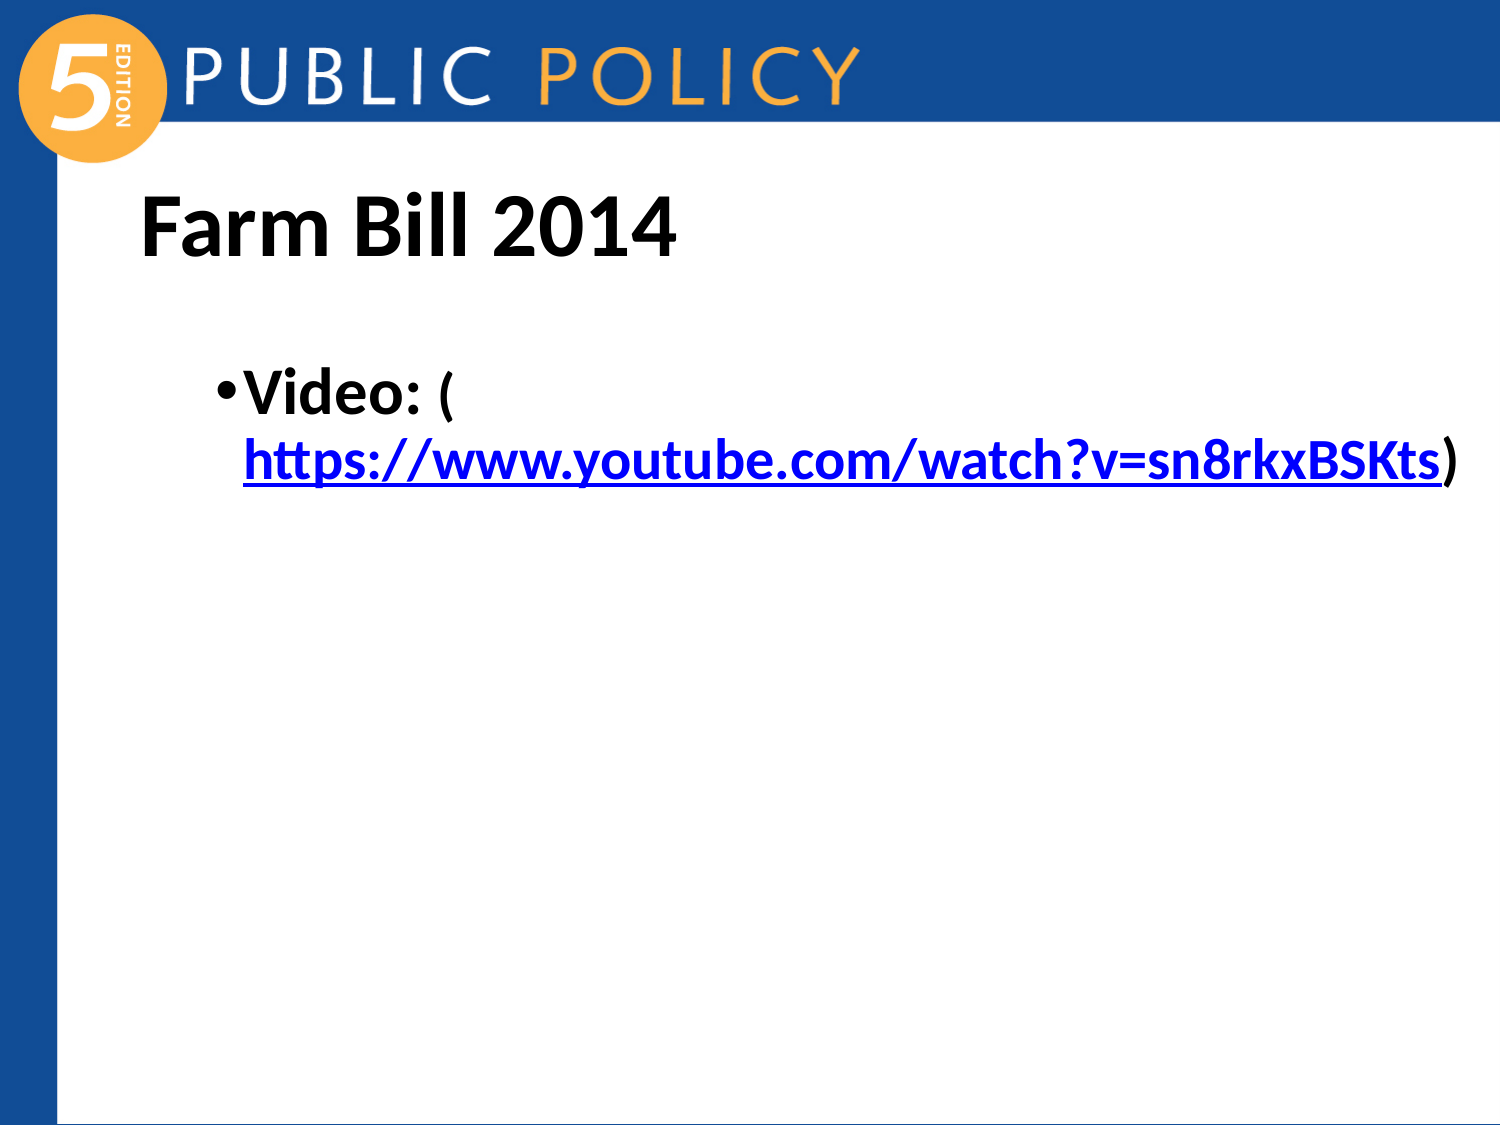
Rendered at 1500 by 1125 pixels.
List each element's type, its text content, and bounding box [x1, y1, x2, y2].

picture [0, 0, 1500, 1125]
list Video: (https://www.youtube.com/watch?v=sn8rkxBSKts) [200, 350, 1475, 813]
title Farm Bill 2014 [125, 149, 1419, 303]
